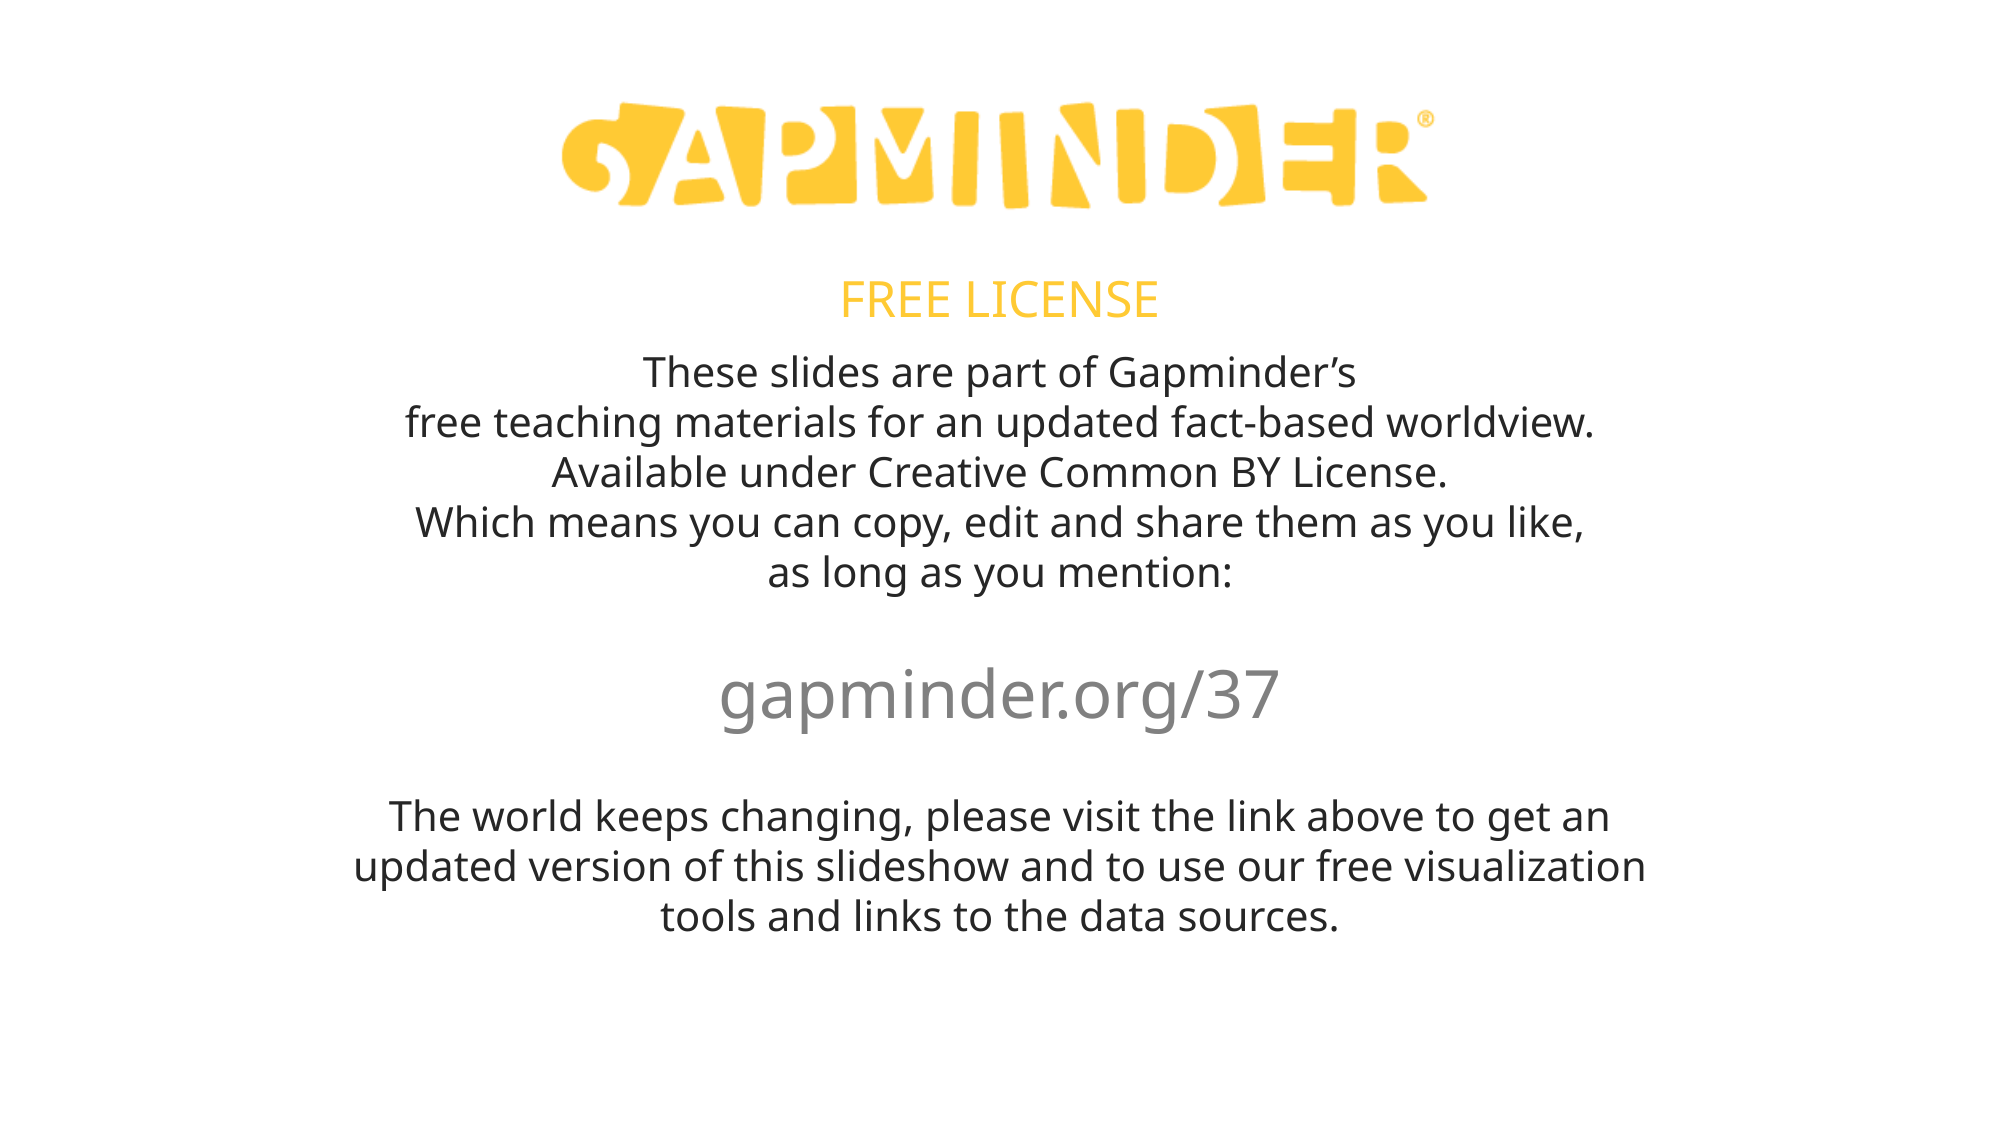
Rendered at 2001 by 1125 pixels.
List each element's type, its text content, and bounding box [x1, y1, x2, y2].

text_box FREE LICENSE [767, 259, 1233, 319]
picture [555, 93, 1445, 215]
text_box gapminder.org/37 [532, 644, 1468, 740]
text_box These slides are part of Gapminder’s free teaching materials for an updated fact-based worldview. Available under Creative Common BY License. Which means you can copy, edit and share them as you like, as long as you mention: [144, 338, 1857, 604]
text_box The world keeps changing, please visit the link above to get an updated version of this slideshow and to use our free visualization tools and links to the data sources. [327, 782, 1674, 947]
